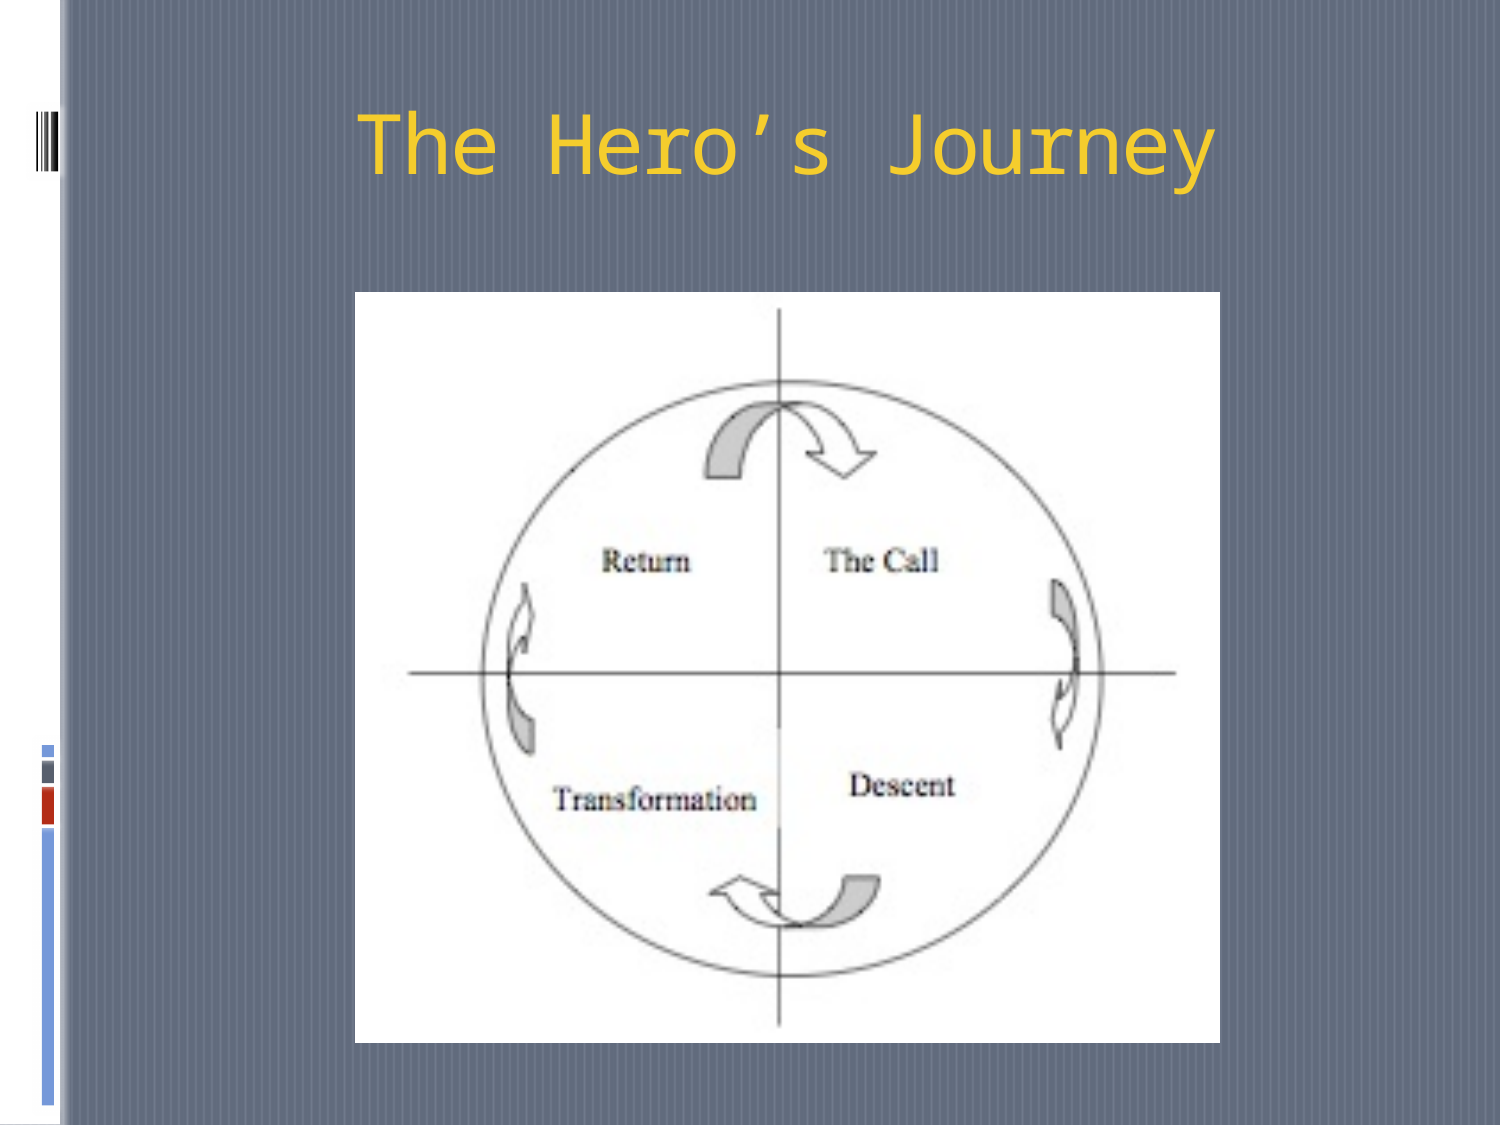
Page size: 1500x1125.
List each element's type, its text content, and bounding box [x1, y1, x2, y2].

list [149, 292, 1426, 1043]
title The Hero’s Journey [150, 83, 1425, 234]
